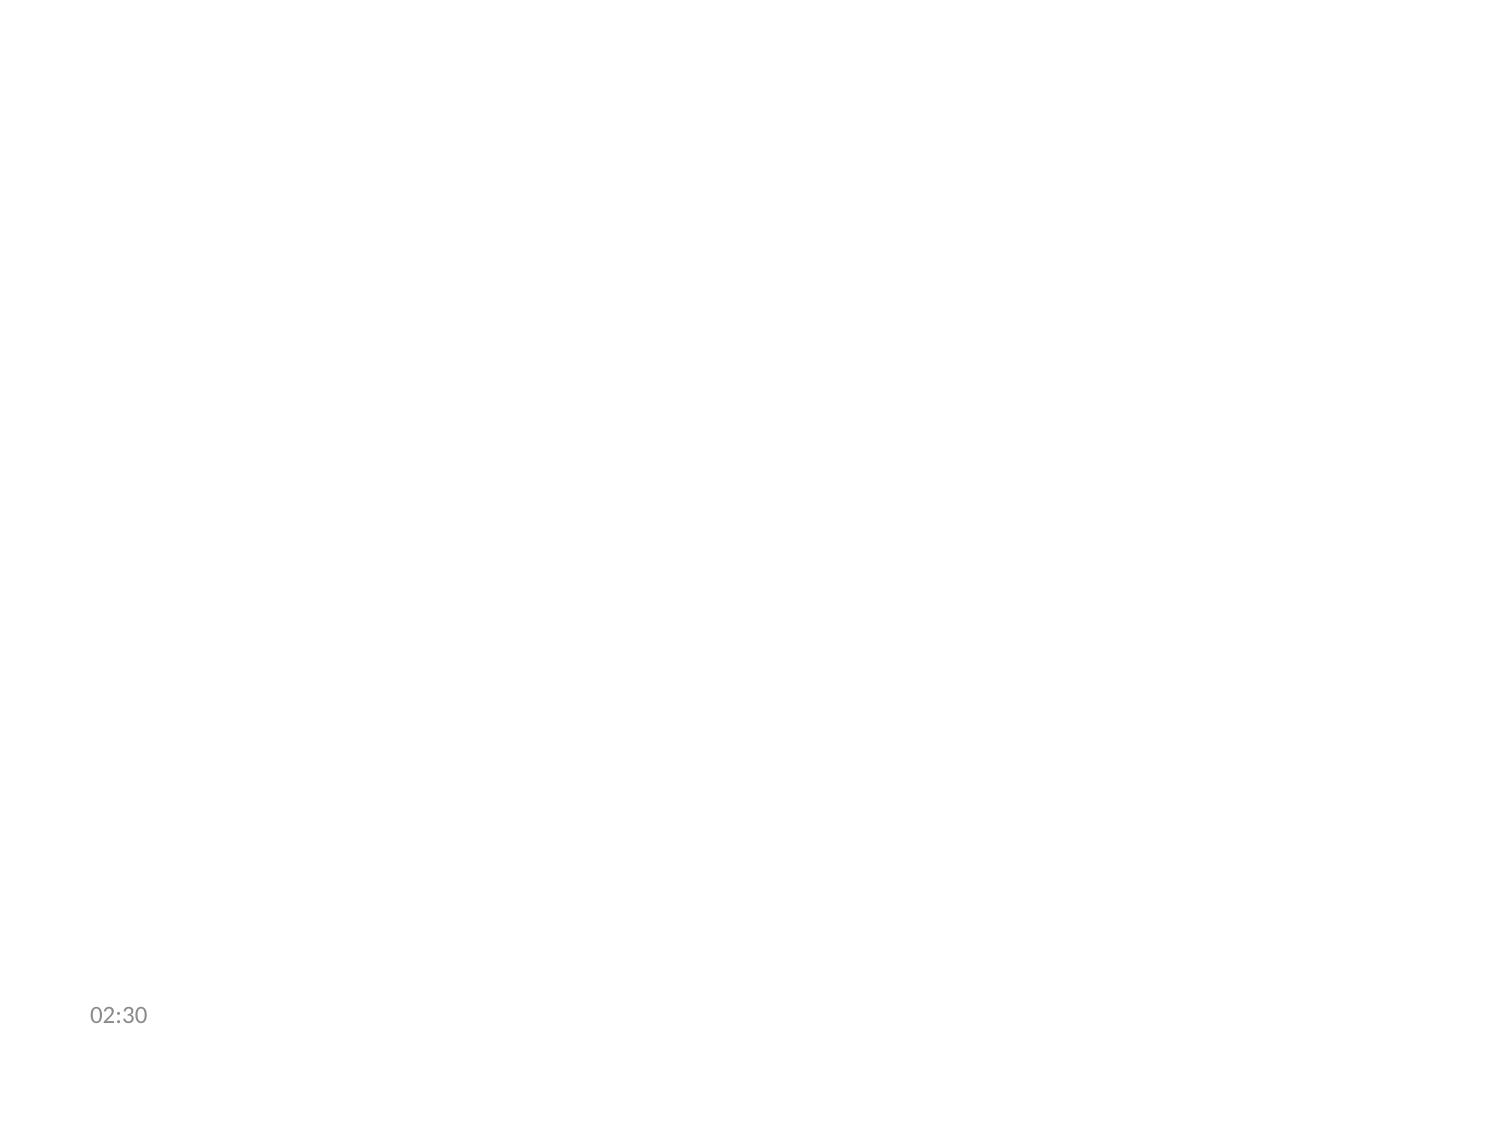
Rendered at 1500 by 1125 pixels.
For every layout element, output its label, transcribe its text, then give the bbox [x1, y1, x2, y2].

text_box 15:35 [75, 983, 425, 1044]
